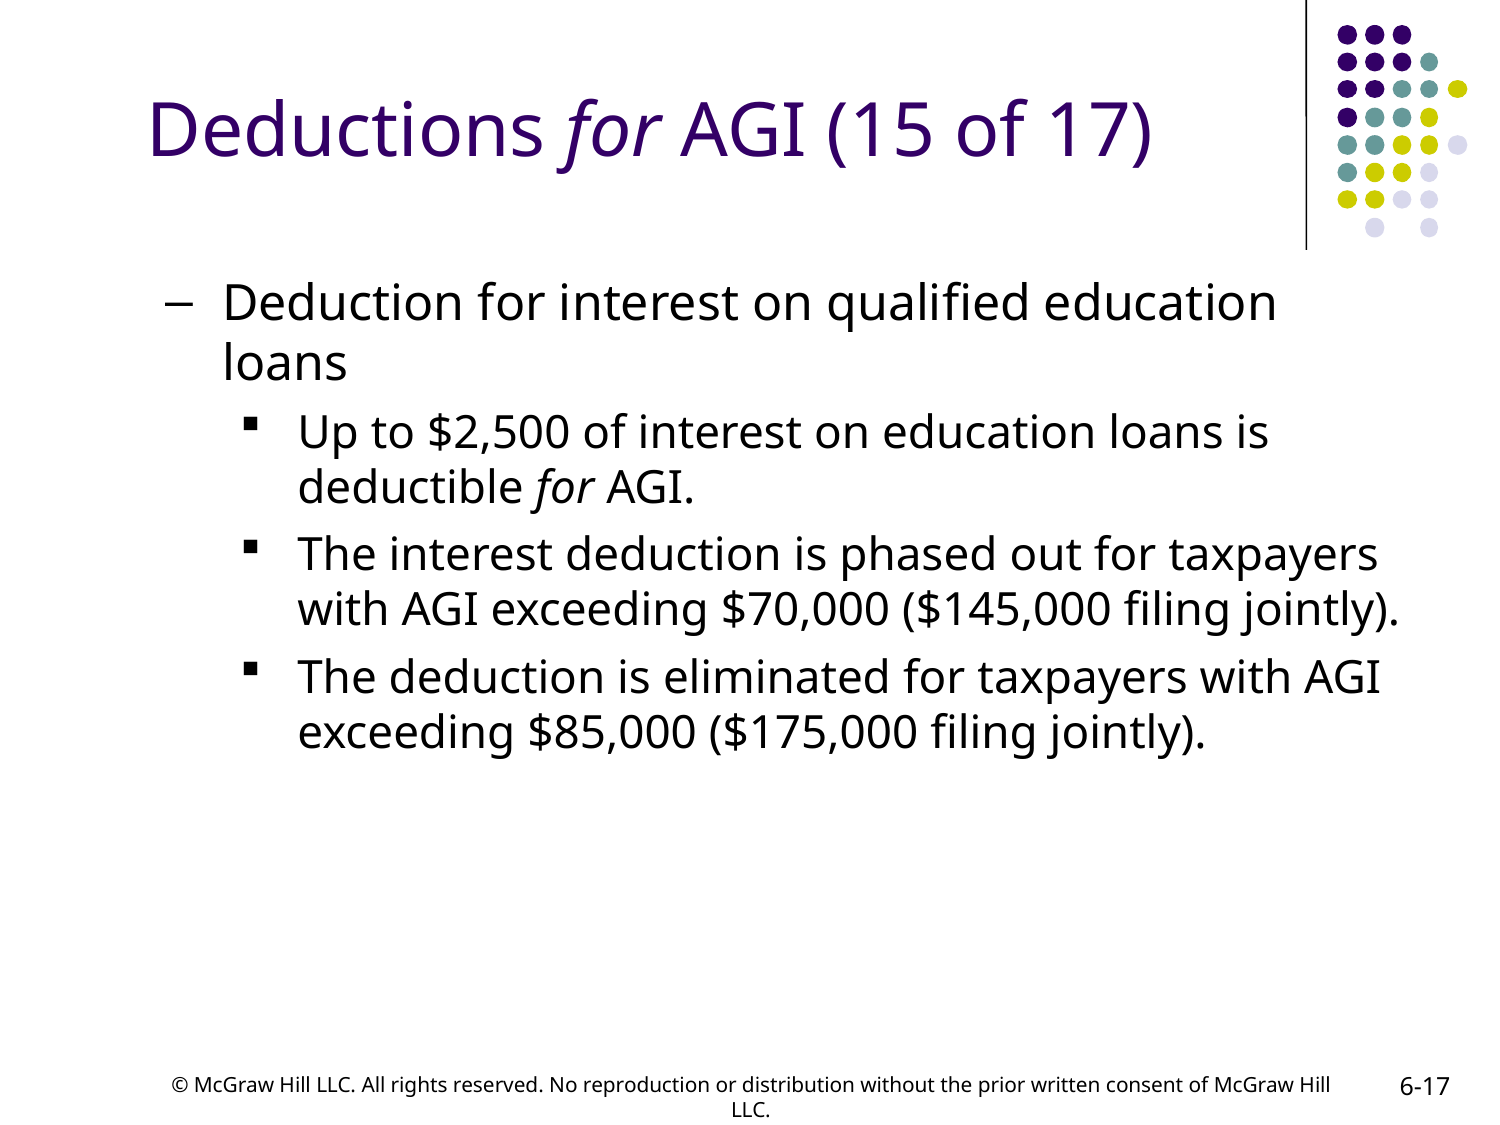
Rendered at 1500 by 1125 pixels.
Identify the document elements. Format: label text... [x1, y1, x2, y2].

title Deductions for AGI (15 of 17) [25, 24, 1275, 228]
list Deduction for interest on qualified education loans Up to $2,500 of interest on education loans is deductible for AGI. The interest deduction is phased out for taxpayers with AGI exceeding $70,000 ($145,000 filing jointly). The deduction is eliminated for taxpayers with AGI exceeding $85,000 ($175,000 filing jointly). [75, 262, 1425, 1038]
